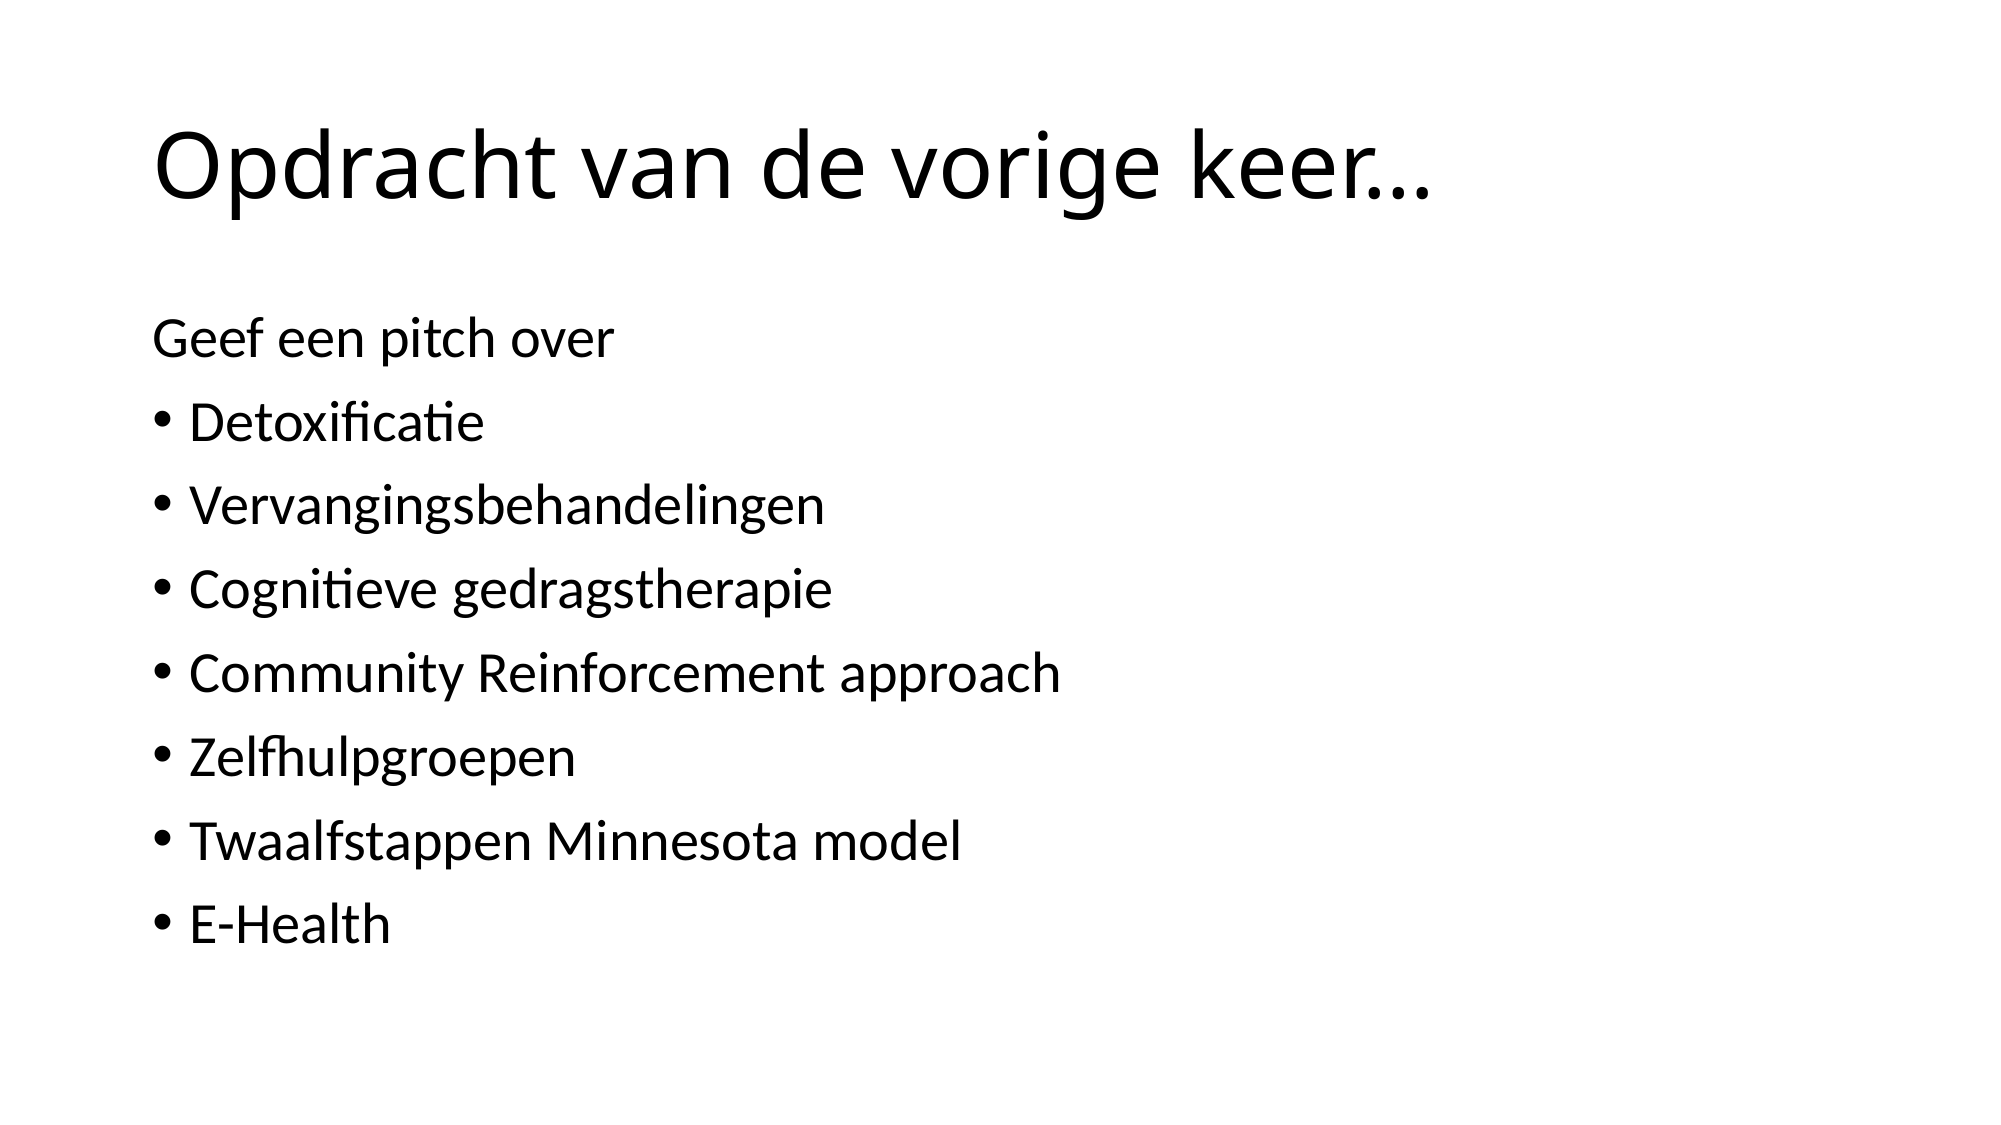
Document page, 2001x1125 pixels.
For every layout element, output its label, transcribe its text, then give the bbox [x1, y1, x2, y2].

list Geef een pitch over Detoxificatie Vervangingsbehandelingen Cognitieve gedragstherapie Community Reinforcement approach Zelfhulpgroepen Twaalfstappen Minnesota model E-Health [137, 299, 1863, 1014]
title Opdracht van de vorige keer… [137, 59, 1863, 278]
